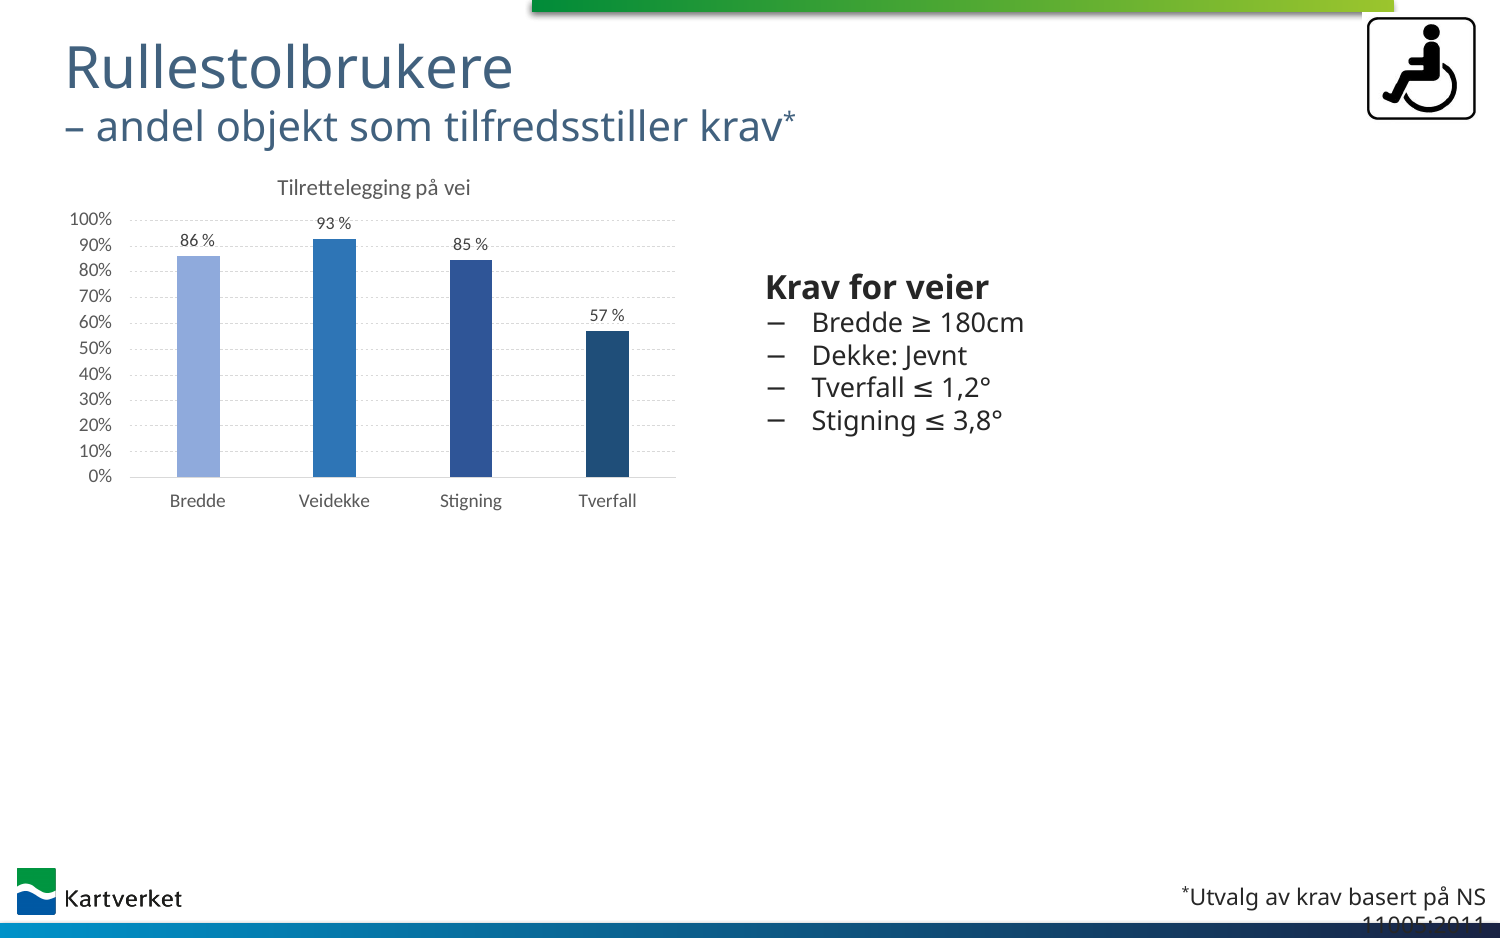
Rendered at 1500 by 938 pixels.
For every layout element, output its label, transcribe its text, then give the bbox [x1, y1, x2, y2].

text_box Krav for veier Bredde ≥ 180cm Dekke: Jevnt Tverfall ≤ 1,2° Stigning ≤ 3,8° [750, 258, 1234, 444]
picture [62, 166, 687, 519]
text_box *Utvalg av krav basert på NS 11005:2011 [1068, 873, 1500, 938]
picture [1362, 12, 1481, 126]
text_box Rullestolbrukere – andel objekt som tilfredsstiller krav* [49, 25, 1431, 158]
